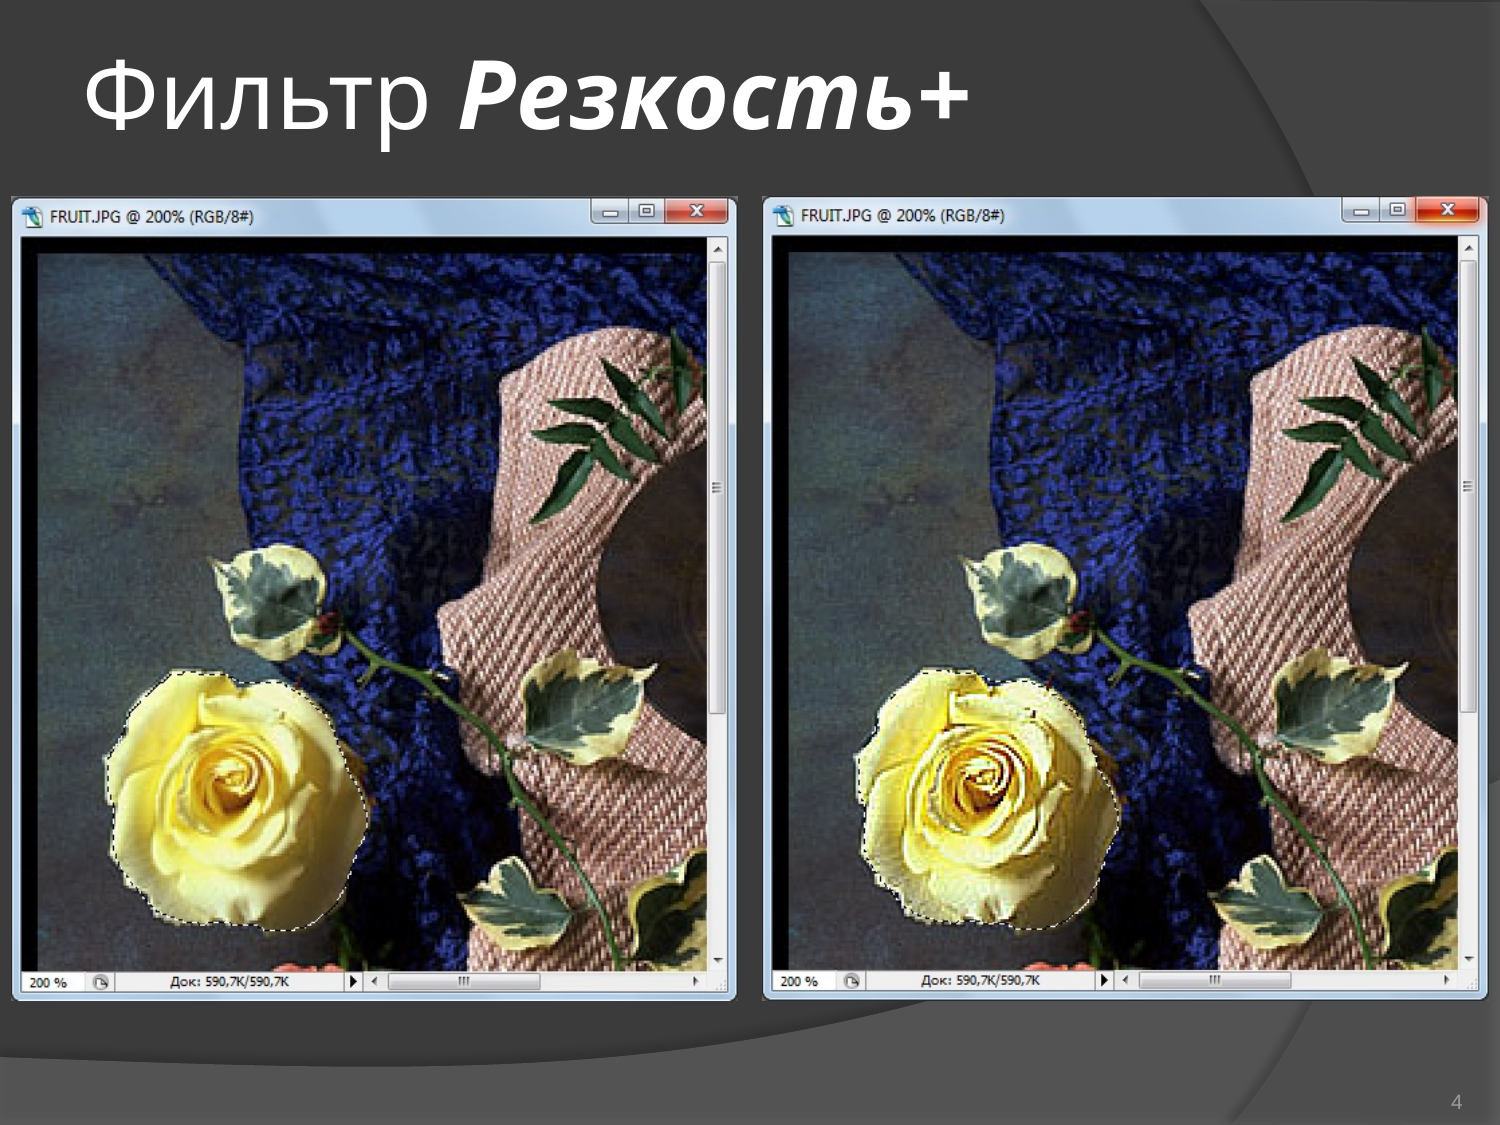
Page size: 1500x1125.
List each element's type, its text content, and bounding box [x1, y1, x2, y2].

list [11, 196, 738, 1002]
title Фильтр Резкость+ [75, 0, 1425, 185]
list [762, 196, 1489, 1002]
slide_number 4 [1337, 1053, 1463, 1114]
